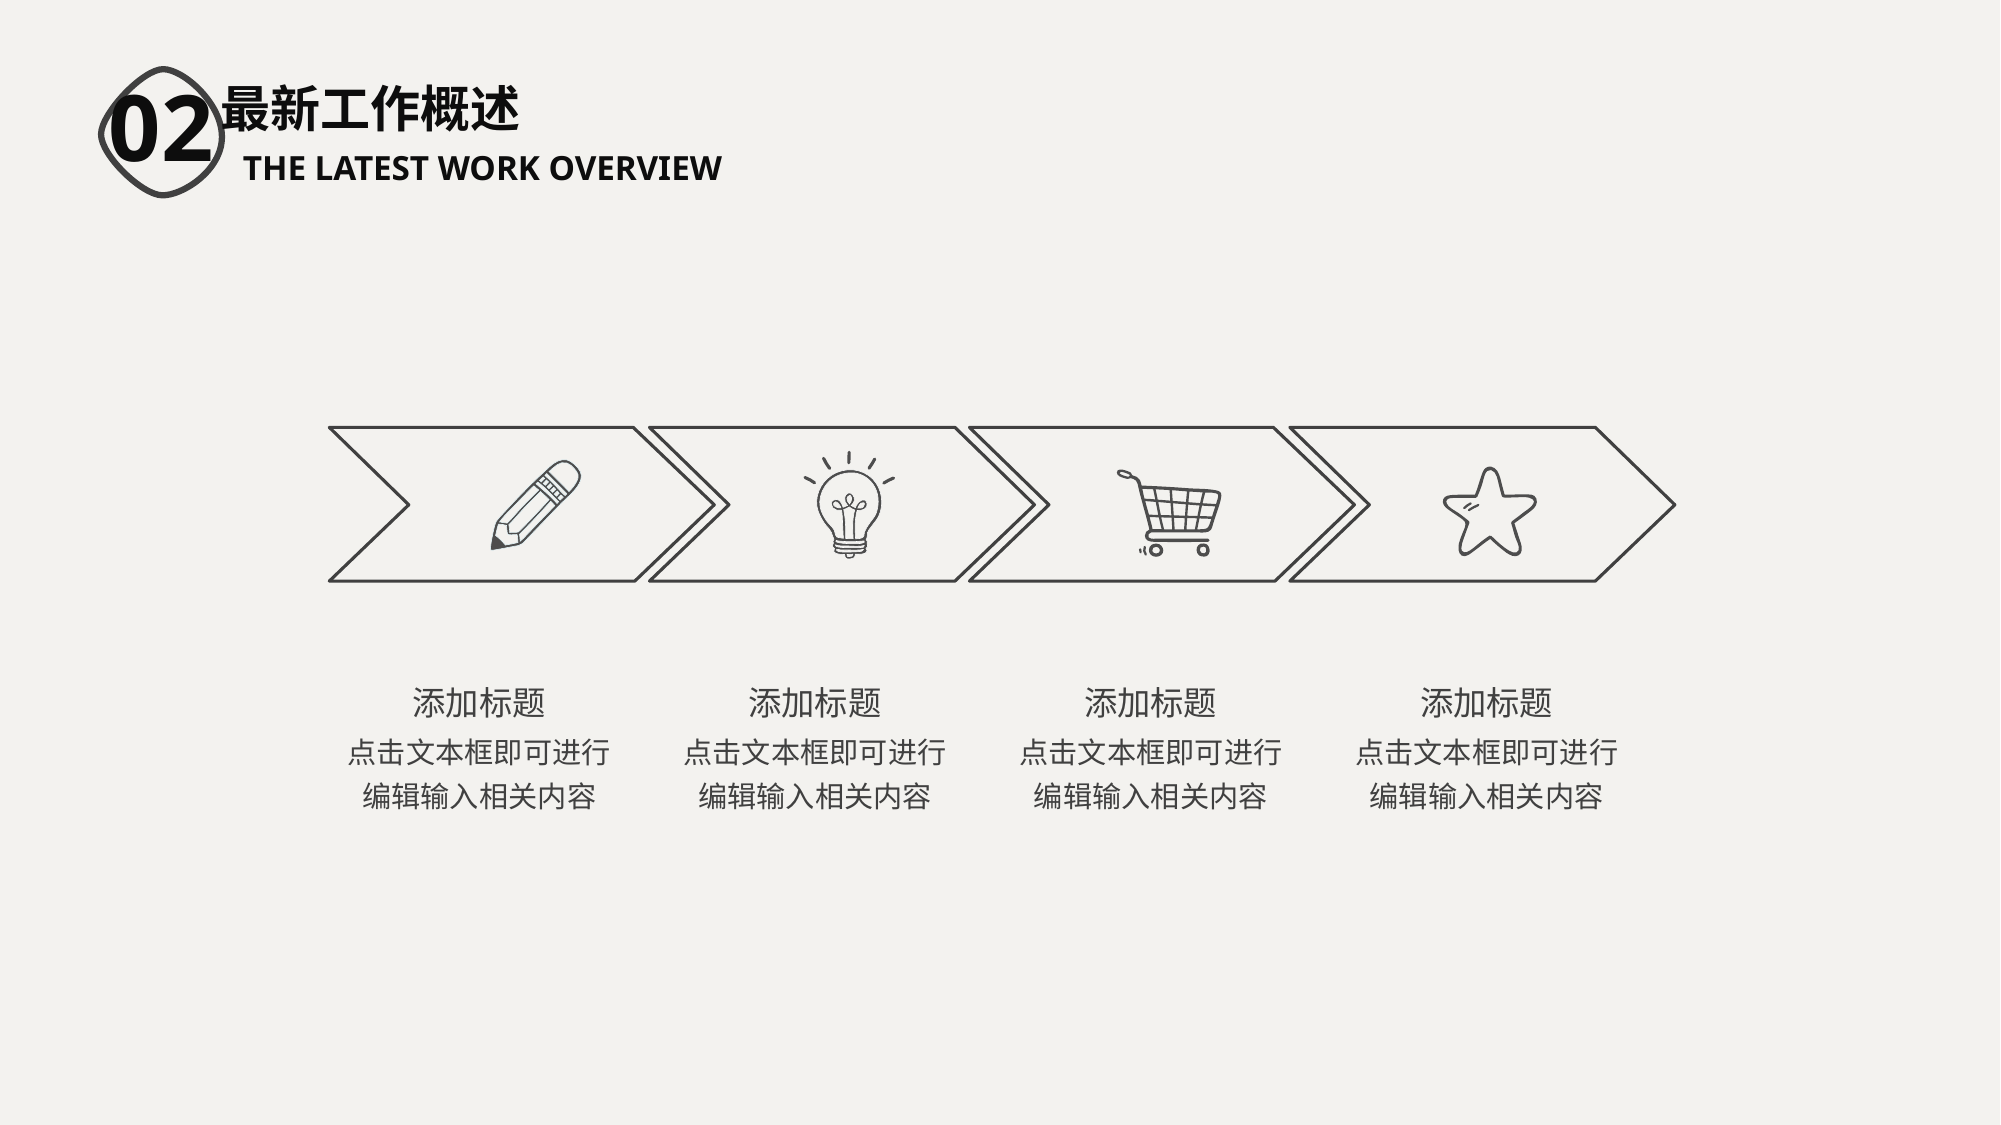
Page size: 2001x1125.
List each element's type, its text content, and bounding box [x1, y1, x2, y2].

text_box [969, 427, 1355, 582]
text_box THE LATEST WORK OVERVIEW [228, 139, 925, 195]
text_box [141, 188, 189, 197]
text_box [1289, 427, 1675, 582]
text_box 添加标题 [296, 674, 632, 730]
text_box 02 [66, 62, 228, 188]
picture [803, 450, 896, 560]
text_box 点击文本框即可进行编辑输入相关内容 [326, 730, 633, 821]
text_box 点击文本框即可进行编辑输入相关内容 [662, 730, 968, 821]
text_box [649, 427, 1035, 582]
picture [1442, 466, 1538, 557]
text_box 添加标题 [1303, 674, 1670, 730]
text_box 点击文本框即可进行编辑输入相关内容 [1333, 730, 1640, 821]
text_box 点击文本框即可进行编辑输入相关内容 [998, 730, 1304, 821]
text_box 添加标题 [632, 674, 967, 730]
text_box 添加标题 [967, 674, 1303, 730]
picture [489, 459, 582, 551]
picture [1116, 469, 1222, 557]
text_box [329, 427, 715, 582]
text_box 最新工作概述 [205, 24, 535, 145]
